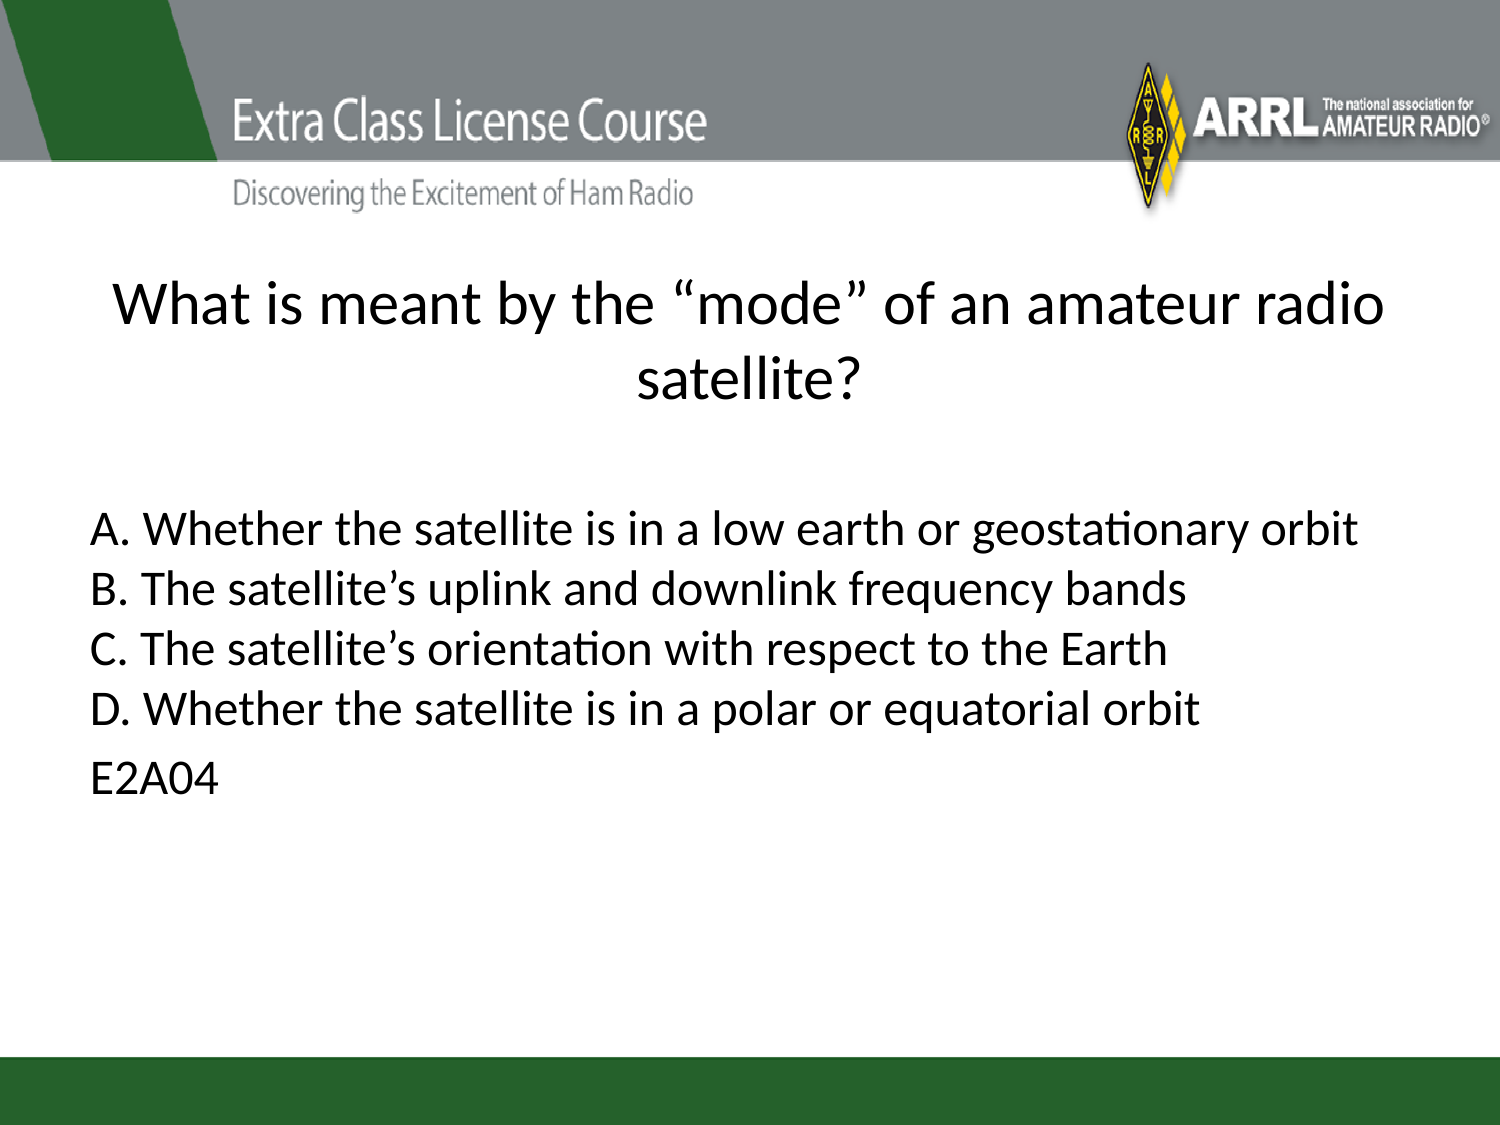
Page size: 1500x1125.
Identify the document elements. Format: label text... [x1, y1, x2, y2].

picture [0, 0, 1500, 1125]
title What is meant by the “mode” of an amateur radio satellite? [75, 254, 1425, 435]
list A. Whether the satellite is in a low earth or geostationary orbit B. The satellite’s uplink and downlink frequency bands C. The satellite’s orientation with respect to the Earth D. Whether the satellite is in a polar or equatorial orbit E2A04 [75, 487, 1425, 1005]
